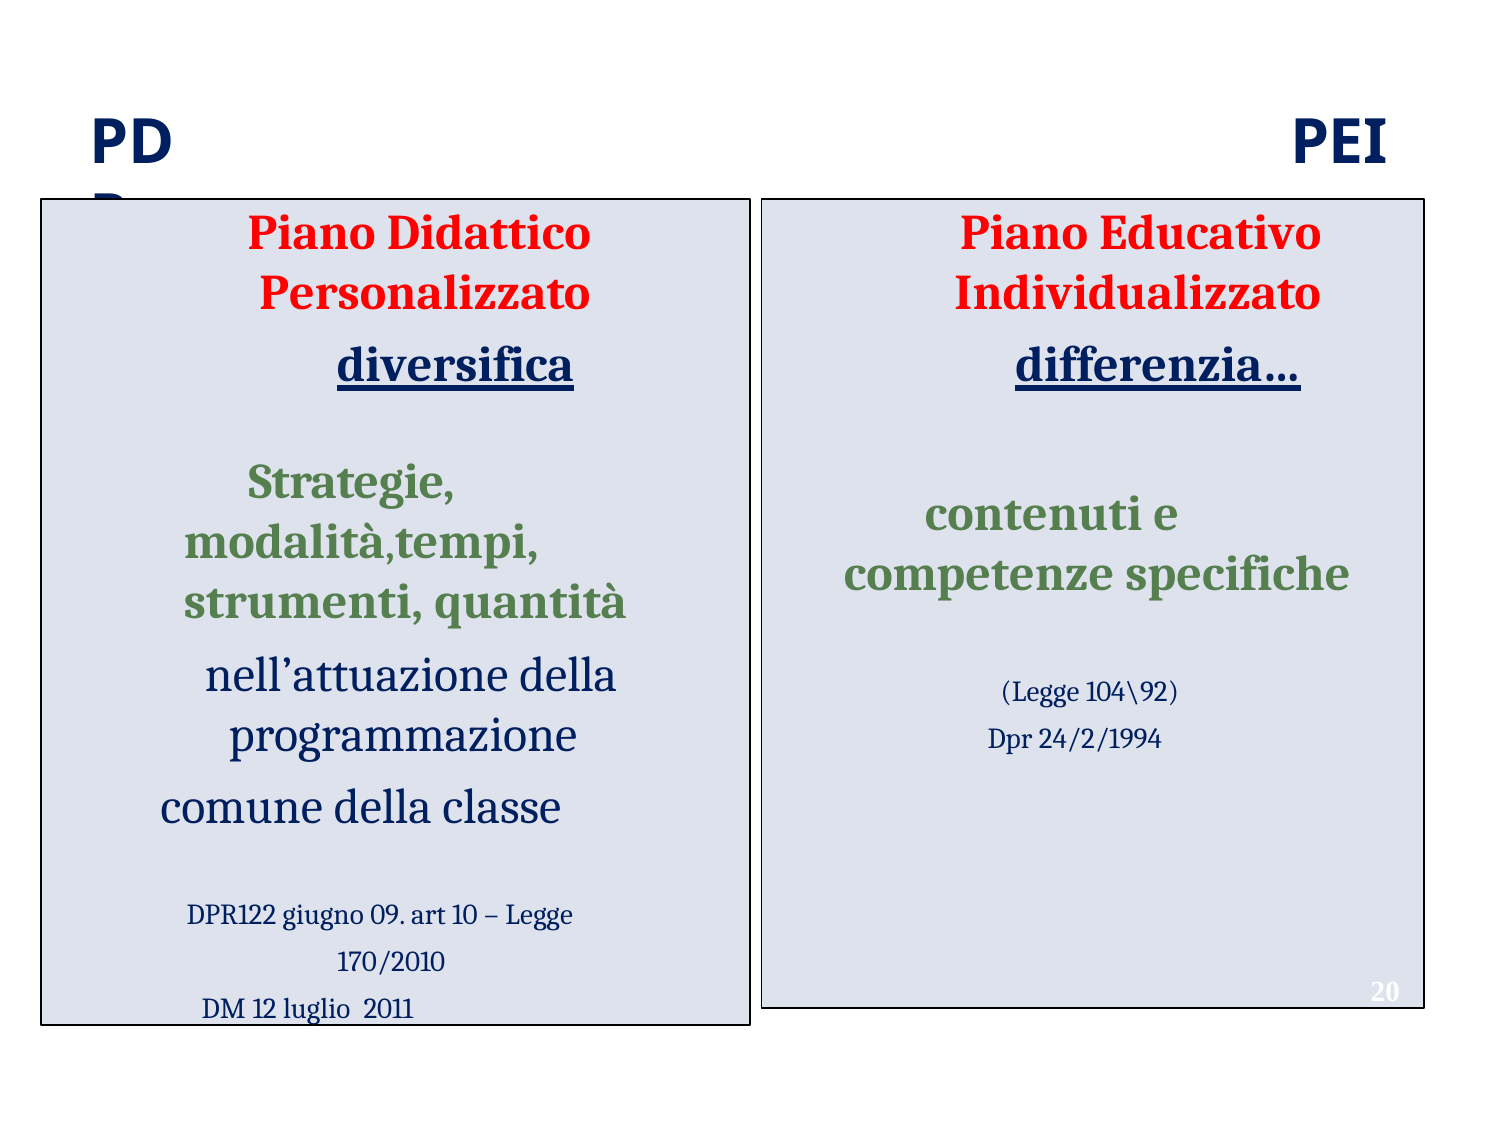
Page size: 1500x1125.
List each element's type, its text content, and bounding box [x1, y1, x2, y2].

text_box PDP [87, 100, 204, 199]
text_box PEI [1288, 100, 1399, 176]
text_box Piano Educativo Individualizzato differenzia… contenuti e competenze specifiche (Legge 104\92) Dpr 24/2/1994 20 [761, 199, 1425, 1008]
text_box Piano Didattico Personalizzato diversifica Strategie, modalità,tempi, strumenti, quantità nell’attuazione della programmazione comune della classe DPR122 giugno 09. art 10 – Legge 170/2010 DM 12 luglio 2011 [41, 199, 750, 1025]
